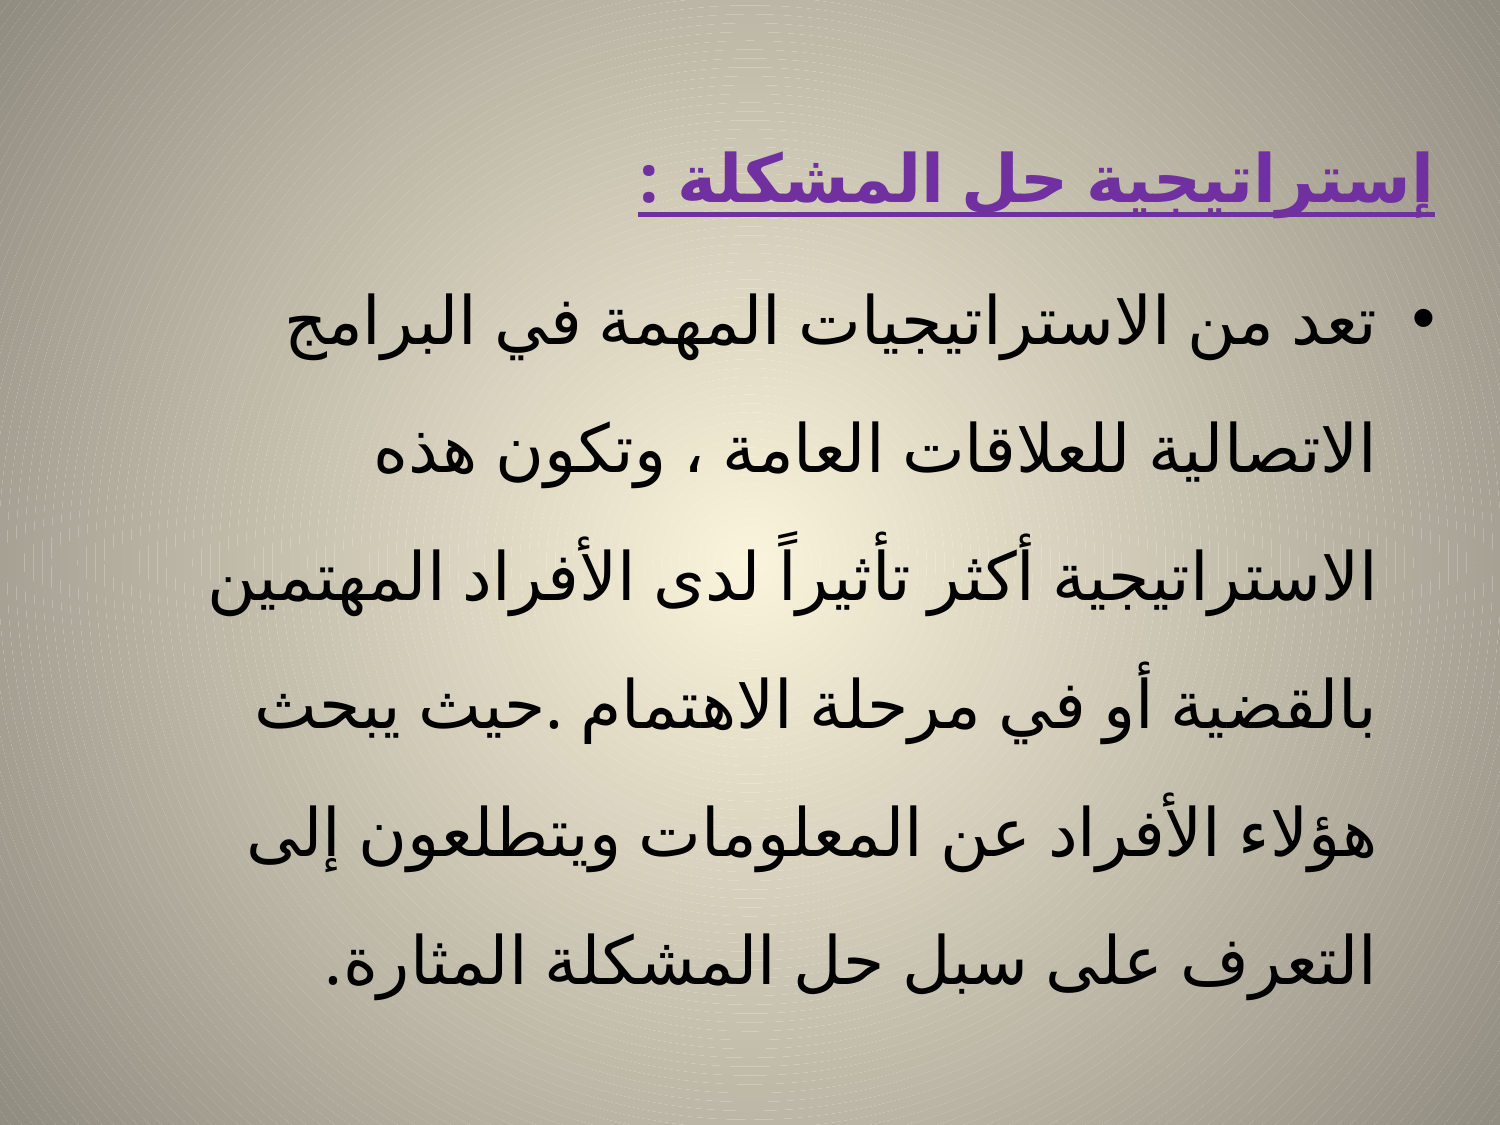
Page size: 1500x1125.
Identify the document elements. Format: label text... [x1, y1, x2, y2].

list إستراتيجية حل المشكلة : تعد من الاستراتيجيات المهمة في البرامج الاتصالية للعلاقات العامة ، وتكون هذه الاستراتيجية أكثر تأثيراً لدى الأفراد المهتمين بالقضية أو في مرحلة الاهتمام .حيث يبحث هؤلاء الأفراد عن المعلومات ويتطلعون إلى التعرف على سبل حل المشكلة المثارة. [99, 80, 1450, 1106]
